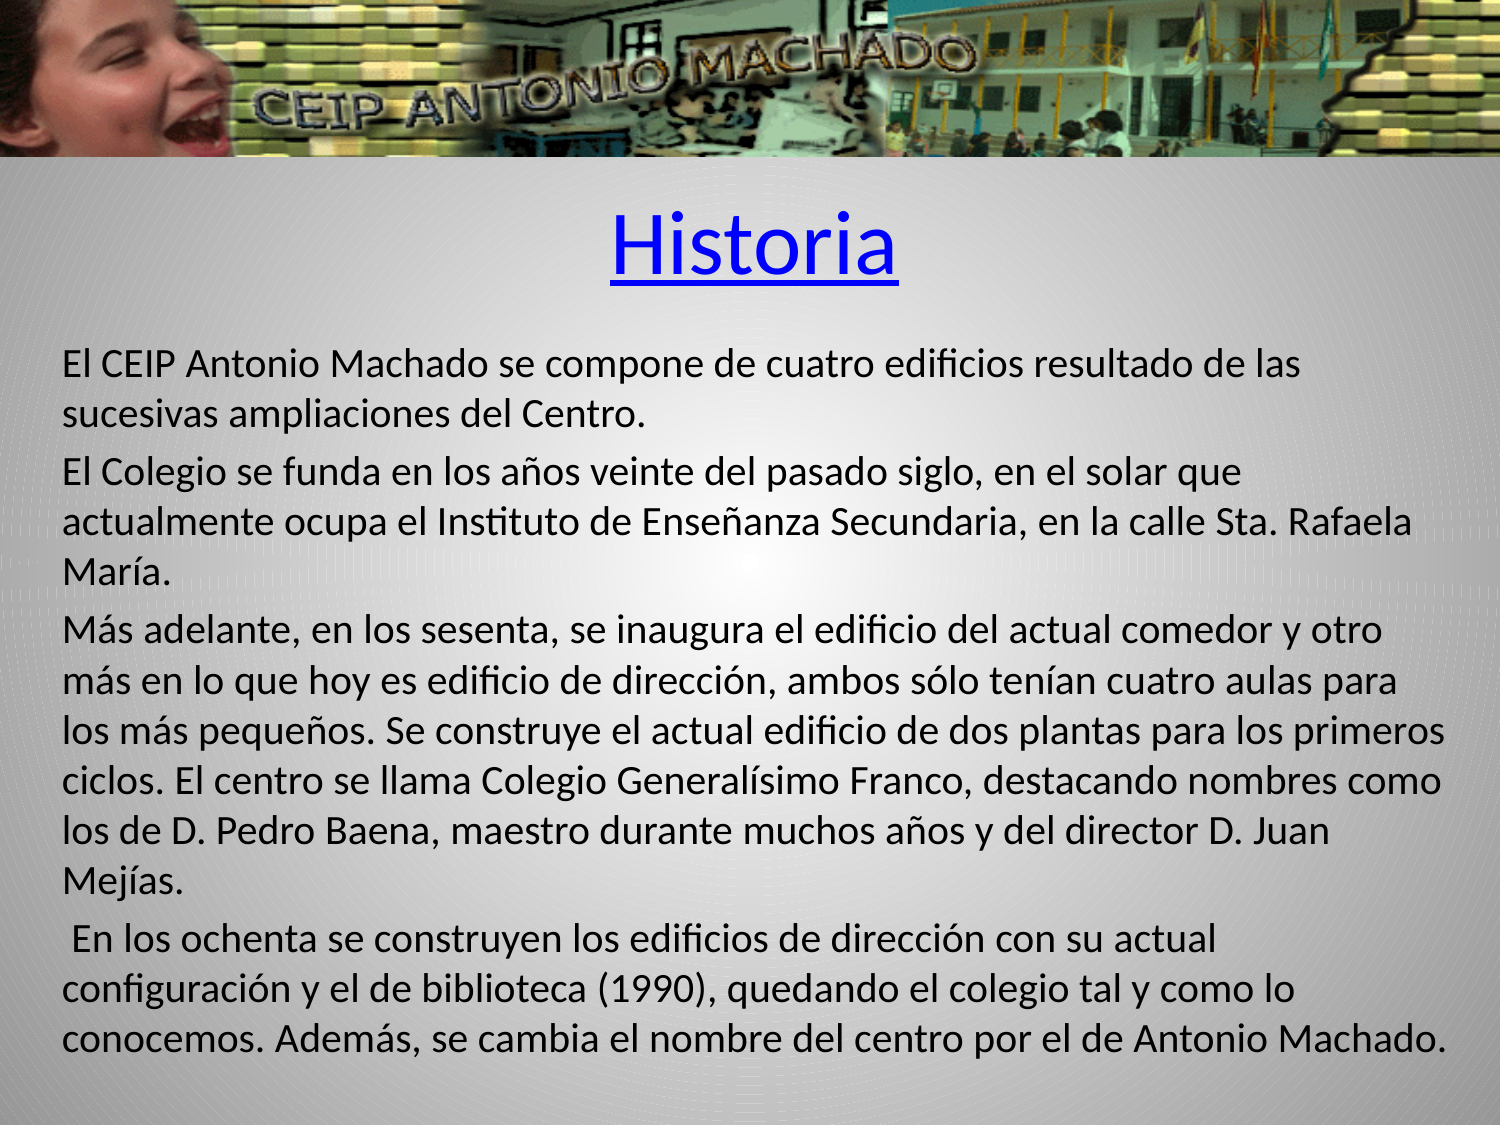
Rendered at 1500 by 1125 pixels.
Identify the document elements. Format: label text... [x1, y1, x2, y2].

title Historia [117, 168, 1393, 328]
subtitle El CEIP Antonio Machado se compone de cuatro edificios resultado de las sucesivas ampliaciones del Centro. El Colegio se funda en los años veinte del pasado siglo, en el solar que actualmente ocupa el Instituto de Enseñanza Secundaria, en la calle Sta. Rafaela María. Más adelante, en los sesenta, se inaugura el edificio del actual comedor y otro más en lo que hoy es edificio de dirección, ambos sólo tenían cuatro aulas para los más pequeños. Se construye el actual edificio de dos plantas para los primeros ciclos. El centro se llama Colegio Generalísimo Franco, destacando nombres como los de D. Pedro Baena, maestro durante muchos años y del director D. Juan Mejías. En los ochenta se construyen los edificios de dirección con su actual configuración y el de biblioteca (1990), quedando el colegio tal y como lo conocemos. Además, se cambia el nombre del centro por el de Antonio Machado. [46, 328, 1465, 1125]
picture [0, 0, 1500, 157]
